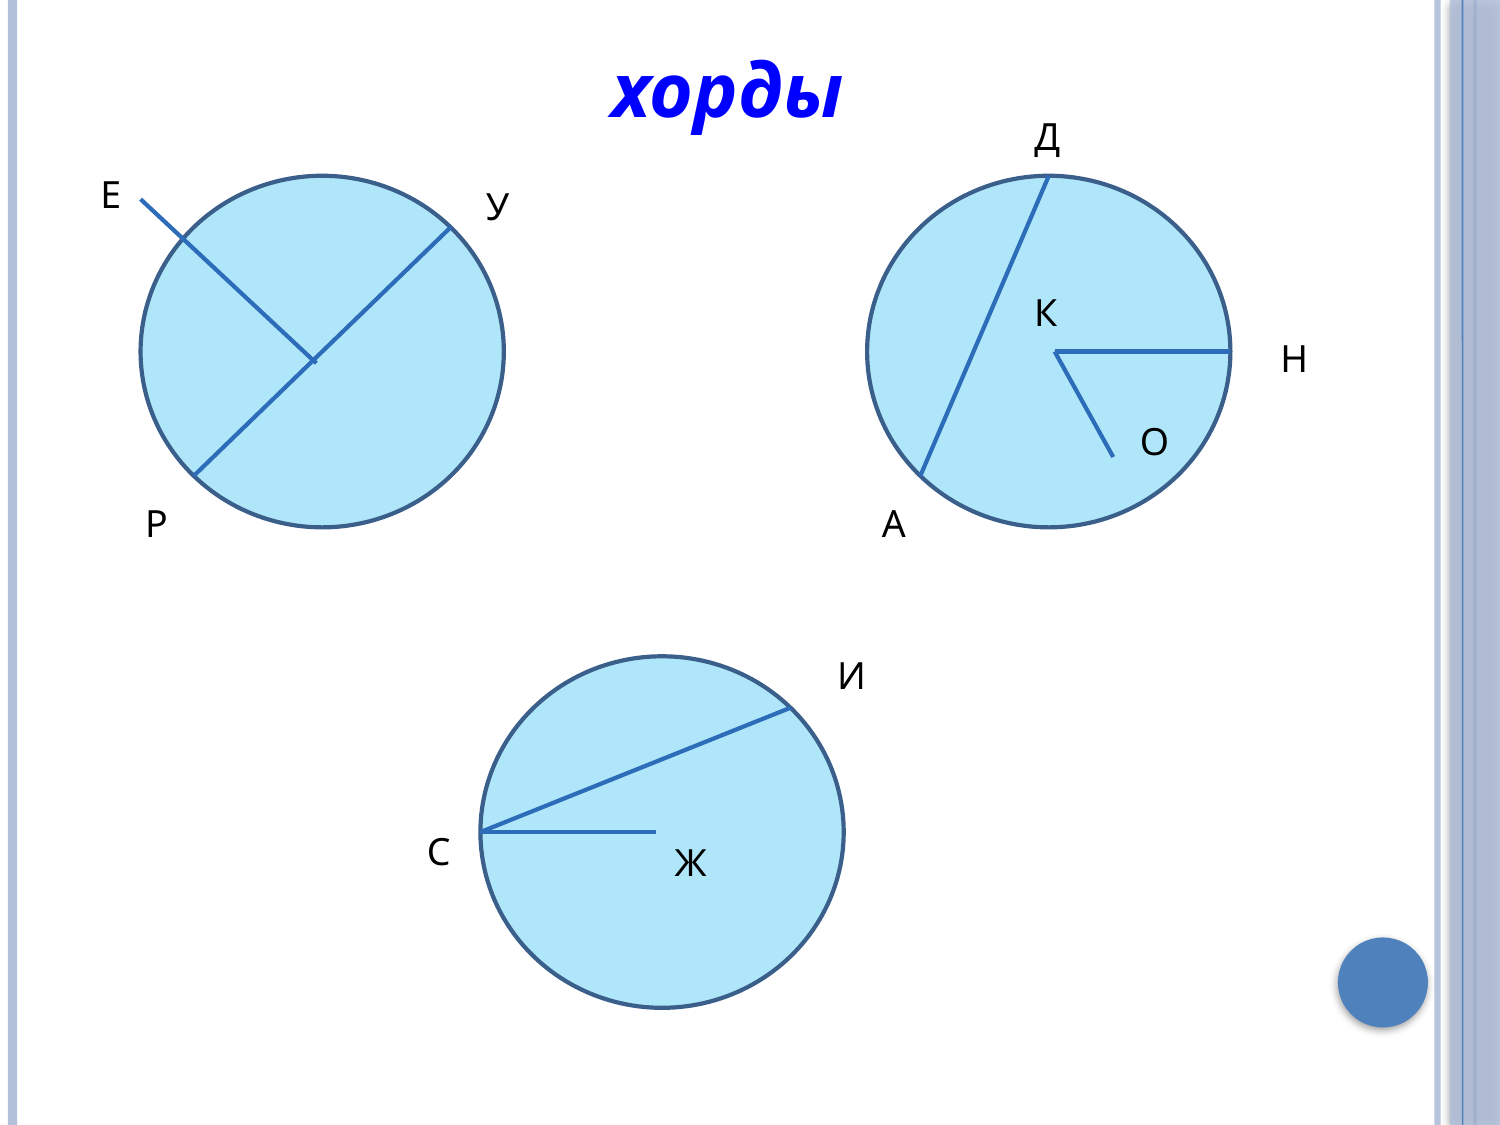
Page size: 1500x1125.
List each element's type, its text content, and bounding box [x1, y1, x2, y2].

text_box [1030, 374, 1138, 434]
text_box О [1124, 410, 1185, 470]
text_box С [412, 820, 466, 880]
text_box Д [1019, 105, 1080, 166]
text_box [834, 261, 1136, 391]
text_box [478, 654, 846, 1010]
text_box Е [85, 163, 137, 224]
text_box [450, 223, 506, 477]
text_box [892, 173, 1233, 353]
text_box [206, 490, 438, 530]
text_box Р [130, 492, 183, 552]
text_box Н [1265, 328, 1328, 388]
text_box А [867, 492, 925, 552]
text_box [140, 198, 317, 364]
text_box У [471, 175, 525, 236]
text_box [479, 707, 792, 833]
text_box И [822, 644, 881, 705]
text_box [234, 173, 446, 220]
text_box Ж [659, 841, 722, 892]
text_box [871, 357, 1233, 530]
text_box [139, 371, 191, 477]
text_box хорды [581, 35, 860, 140]
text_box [197, 222, 447, 481]
